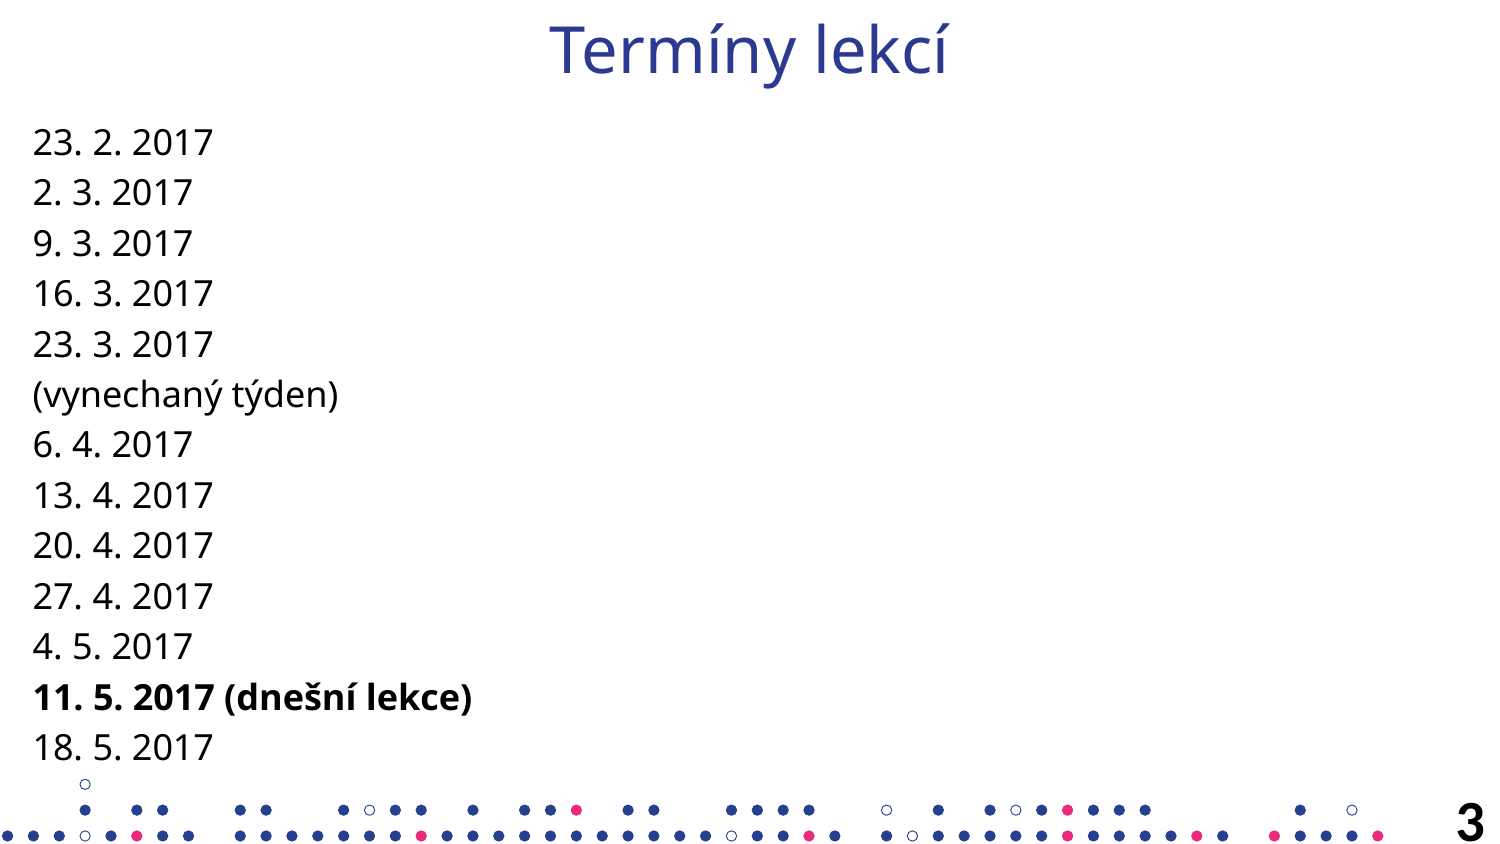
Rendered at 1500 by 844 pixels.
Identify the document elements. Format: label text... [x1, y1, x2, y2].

title Termíny lekcí [75, 0, 1425, 95]
slide_number 3 [1149, 797, 1500, 838]
list 23. 2. 2017 2. 3. 2017 9. 3. 2017 16. 3. 2017 23. 3. 2017 (vynechaný týden) 6. 4. 2017 13. 4. 2017 20. 4. 2017 27. 4. 2017 4. 5. 2017 11. 5. 2017 (dnešní lekce) 18. 5. 2017 [17, 111, 1483, 786]
